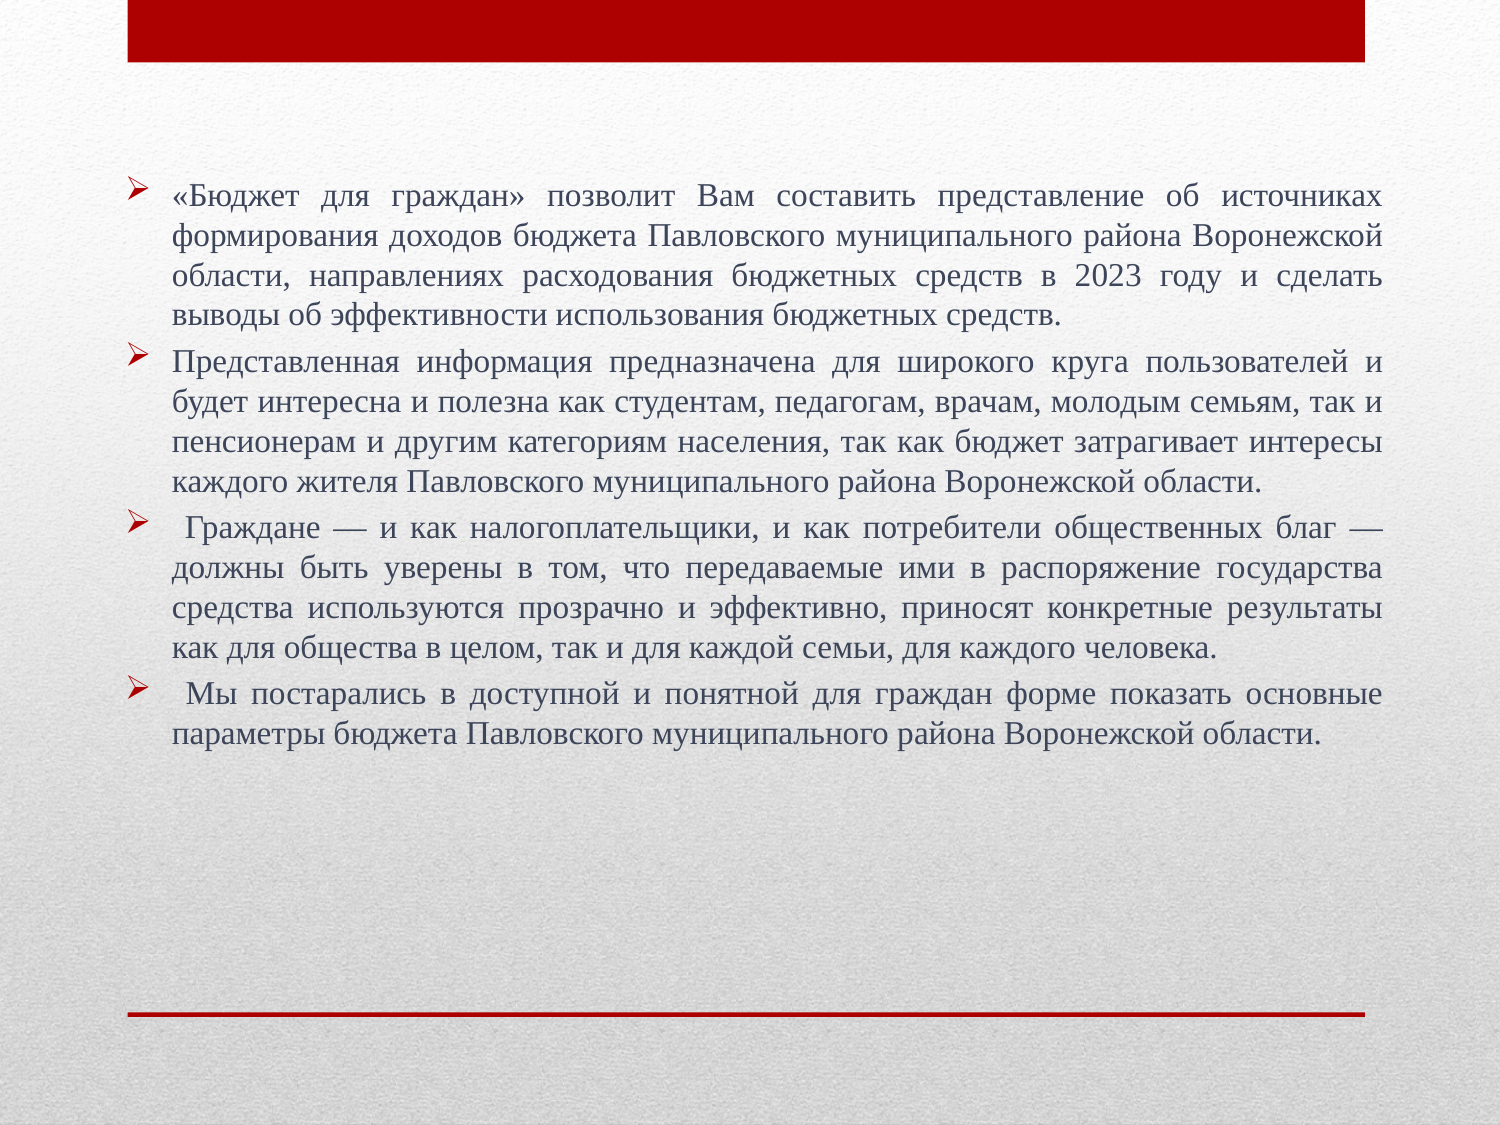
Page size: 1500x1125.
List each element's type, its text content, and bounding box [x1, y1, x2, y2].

list «Бюджет для граждан» позволит Вам составить представление об источниках формирования доходов бюджета Павловского муниципального района Воронежской области, направлениях расходования бюджетных средств в 2023 году и сделать выводы об эффективности использования бюджетных средств. Представленная информация предназначена для широкого круга пользователей и будет интересна и полезна как студентам, педагогам, врачам, молодым семьям, так и пенсионерам и другим категориям населения, так как бюджет затрагивает интересы каждого жителя Павловского муниципального района Воронежской области. Граждане — и как налогоплательщики, и как потребители общественных благ — должны быть уверены в том, что передаваемые ими в распоряжение государства средства используются прозрачно и эффективно, приносят конкретные результаты как для общества в целом, так и для каждой семьи, для каждого человека. Мы постарались в доступной и понятной для граждан форме показать основные параметры бюджета Павловского муниципального района Воронежской области. [64, 101, 1400, 823]
